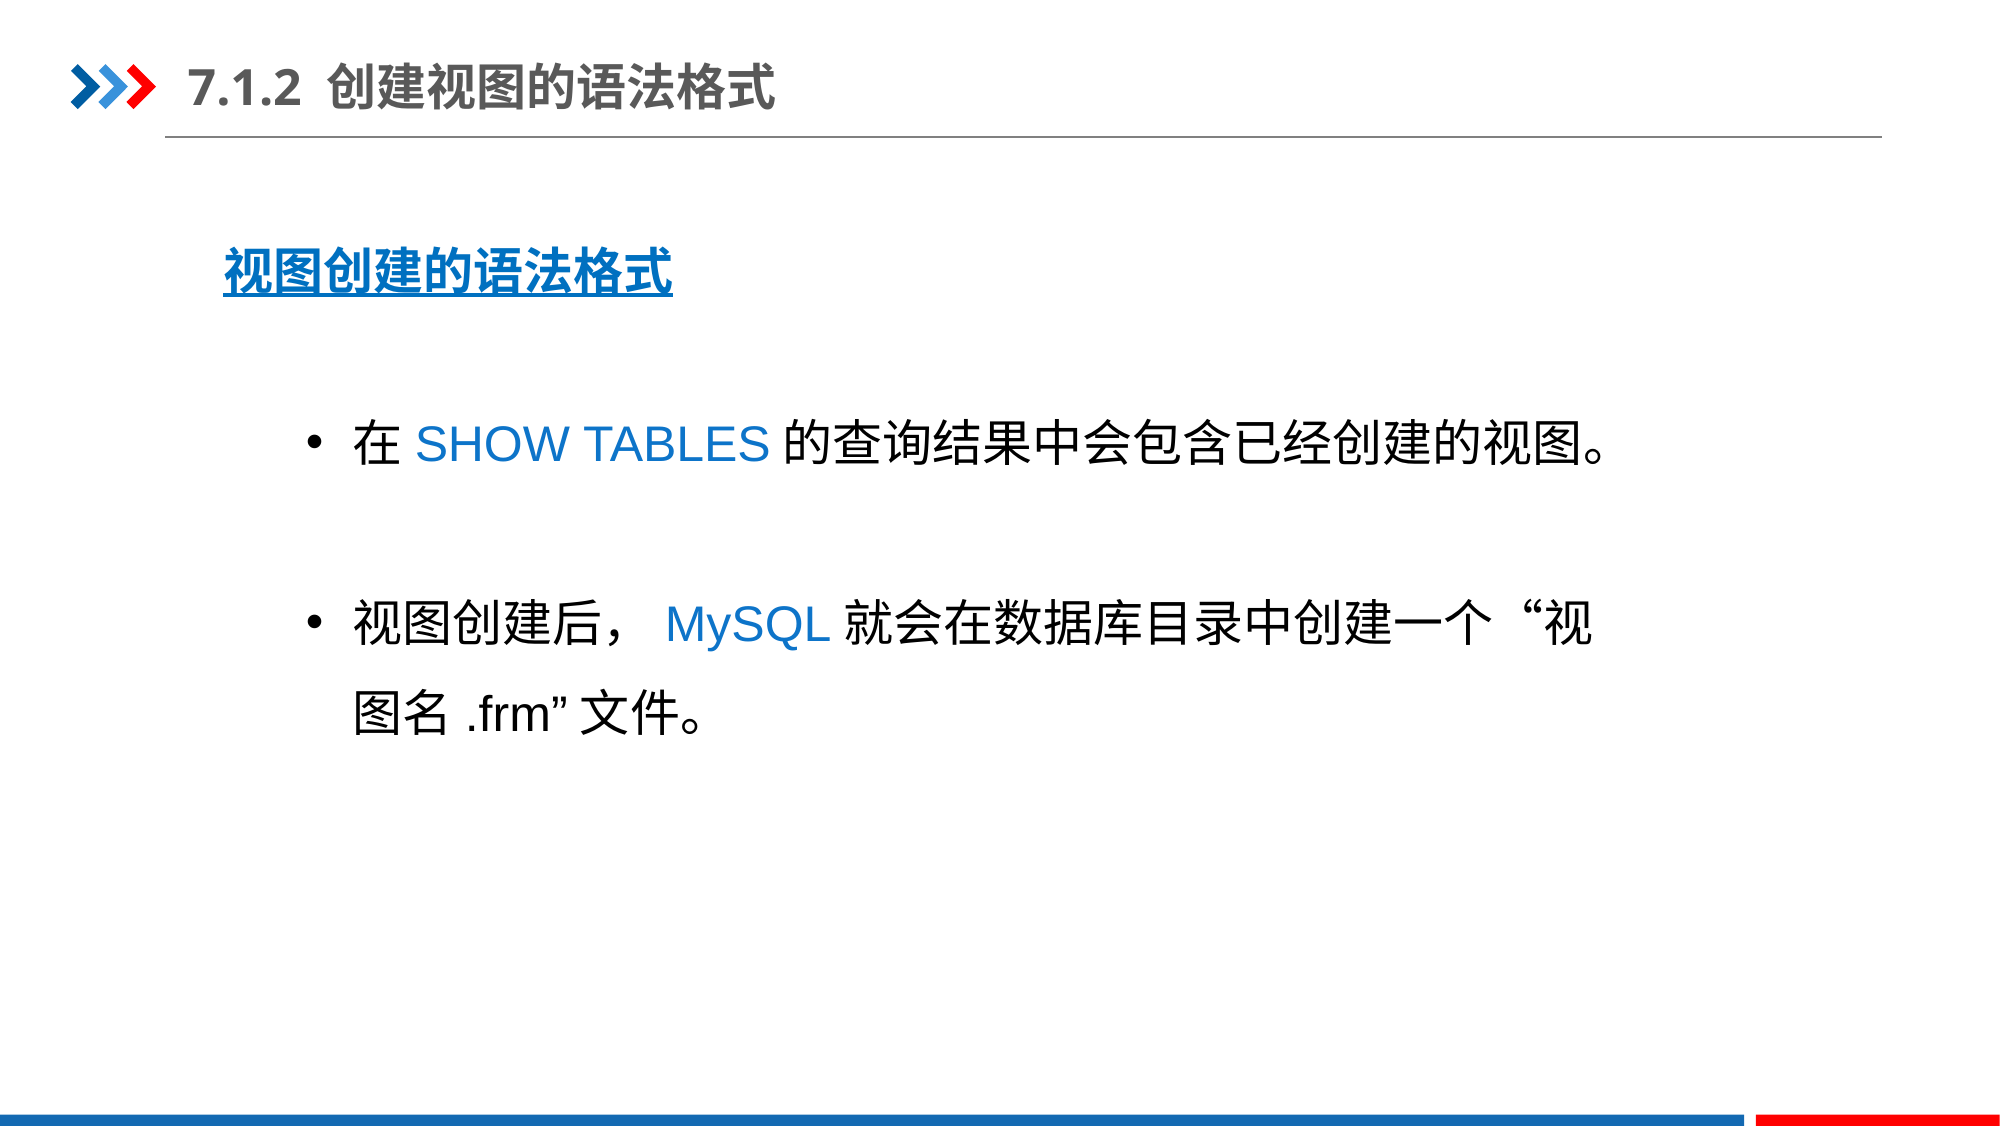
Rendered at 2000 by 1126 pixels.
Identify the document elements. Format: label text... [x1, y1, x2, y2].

text_box 7.1.2 创建视图的语法格式 [187, 43, 827, 127]
text_box 在SHOW TABLES的查询结果中会包含已经创建的视图。 视图创建后，MySQL就会在数据库目录中创建一个“视图名.frm”文件。 [291, 373, 1619, 749]
text_box 视图创建的语法格式 [208, 231, 781, 307]
